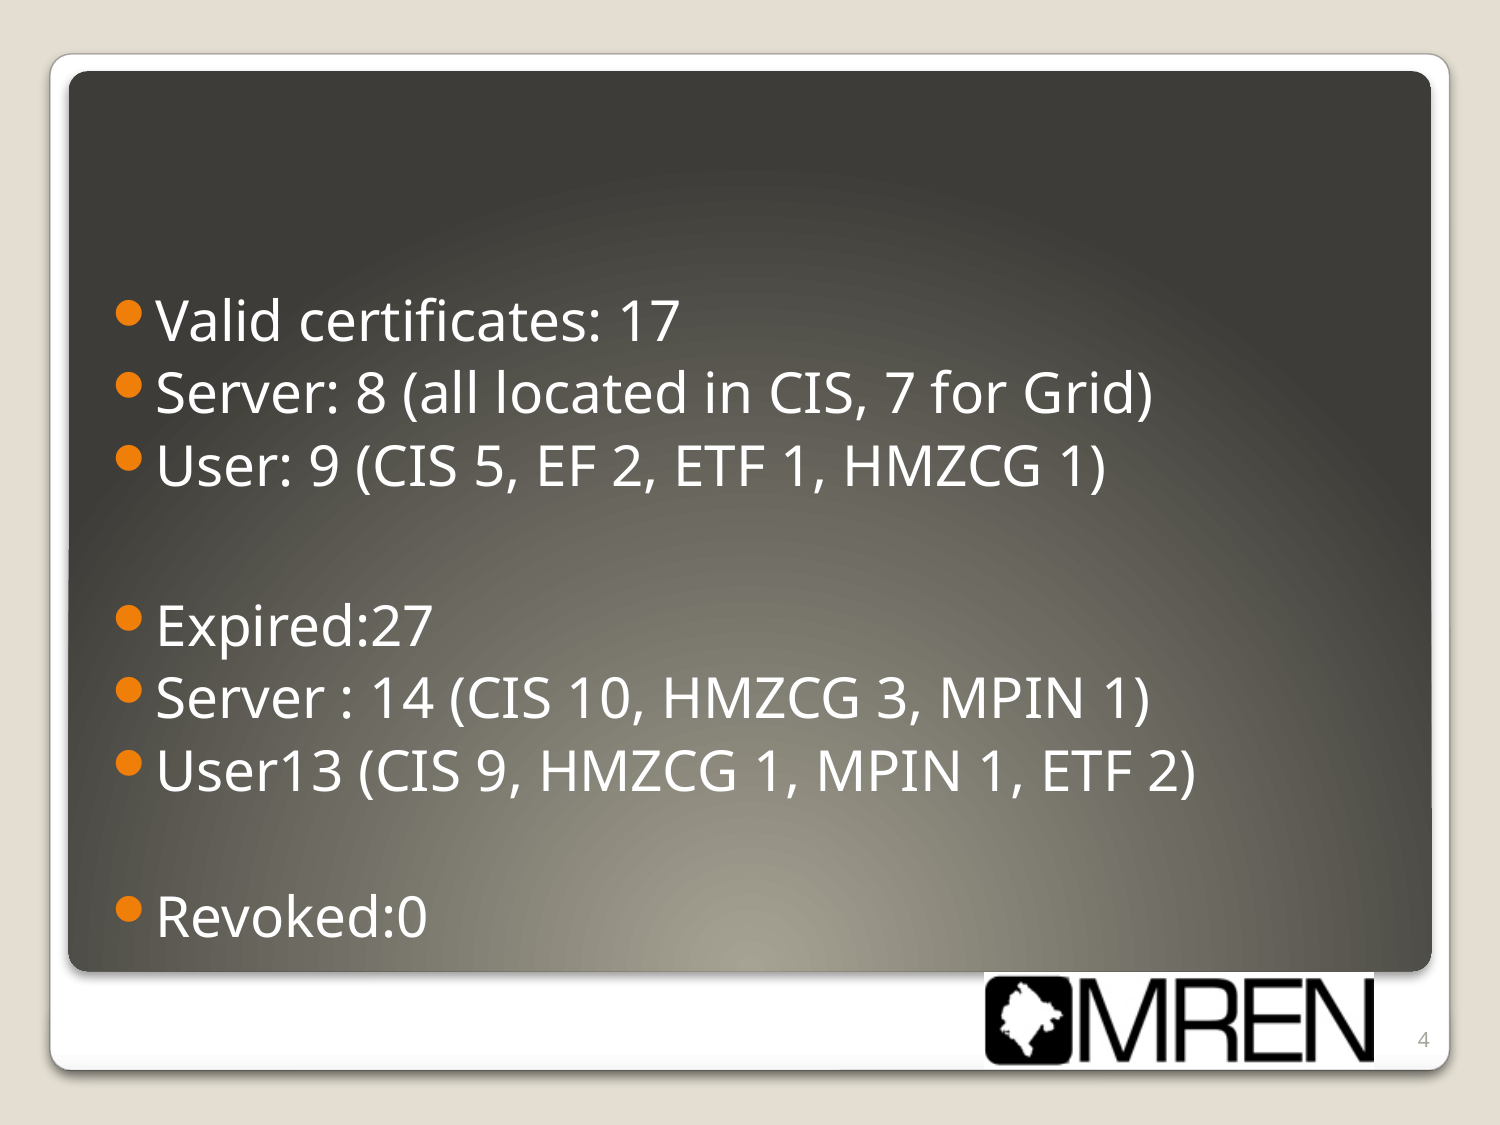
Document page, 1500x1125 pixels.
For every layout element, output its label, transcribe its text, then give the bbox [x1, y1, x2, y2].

picture [984, 972, 1375, 1069]
list Valid certificates: 17 Server: 8 (all located in CIS, 7 for Grid) User: 9 (CIS 5, EF 2, ETF 1, HMZCG 1) Expired:27 Server : 14 (CIS 10, HMZCG 3, MPIN 1) User13 (CIS 9, HMZCG 1, MPIN 1, ETF 2) Revoked:0 [82, 269, 1425, 957]
slide_number 4 [1380, 1002, 1445, 1063]
